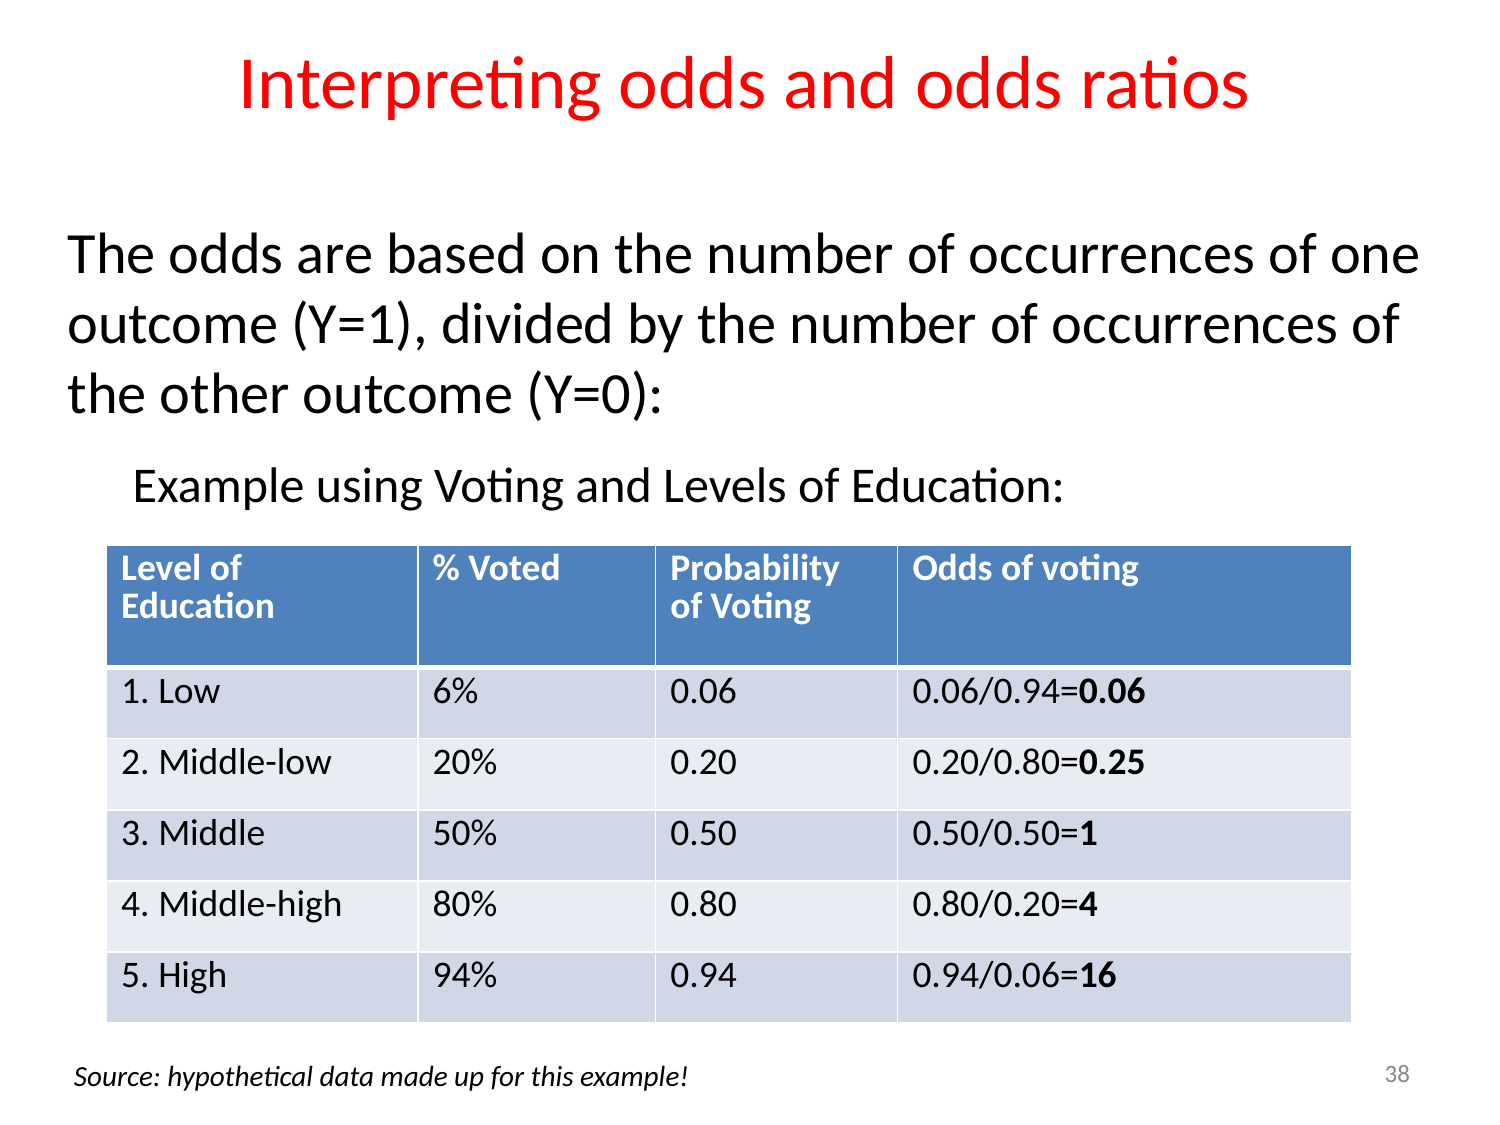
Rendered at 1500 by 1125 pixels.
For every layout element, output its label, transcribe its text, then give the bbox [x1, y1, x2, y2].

table_cell 0.50 [656, 811, 897, 880]
table_cell 5. High [107, 953, 417, 1022]
table_cell 6% [419, 670, 655, 738]
text_box Example using Voting and Levels of Education: [117, 445, 1406, 520]
table_cell 2. Middle-low [107, 739, 417, 809]
table_cell 50% [419, 811, 655, 880]
table_cell 0.20 [656, 739, 897, 809]
table_cell 0.80 [656, 882, 897, 951]
table_cell 0.06/0.94=0.06 [898, 670, 1351, 738]
text_box The odds are based on the number of occurrences of one outcome (Y=1), divided by the number of occurrences of the other outcome (Y=0): [52, 208, 1500, 433]
text_box Source: hypothetical data made up for this example! [23, 1049, 741, 1100]
table_cell 94% [419, 953, 655, 1022]
table_header Probability of Voting [656, 546, 897, 665]
table_cell 0.20/0.80=0.25 [898, 739, 1351, 809]
title Interpreting odds and odds ratios [64, 13, 1425, 144]
table_cell 0.80/0.20=4 [898, 882, 1351, 951]
table_header Level of Education [107, 546, 417, 665]
table_cell 80% [419, 882, 655, 951]
table_cell 20% [419, 739, 655, 809]
table_cell 0.94 [656, 953, 897, 1022]
table_header % Voted [419, 546, 655, 665]
table_cell 3. Middle [107, 811, 417, 880]
table_cell 4. Middle-high [107, 882, 417, 951]
table_header Odds of voting [898, 546, 1351, 665]
slide_number 38 [1074, 1042, 1425, 1103]
table_cell 0.94/0.06=16 [898, 953, 1351, 1022]
table_cell 0.50/0.50=1 [898, 811, 1351, 880]
table_cell 1. Low [107, 670, 417, 738]
table_cell 0.06 [656, 670, 897, 738]
